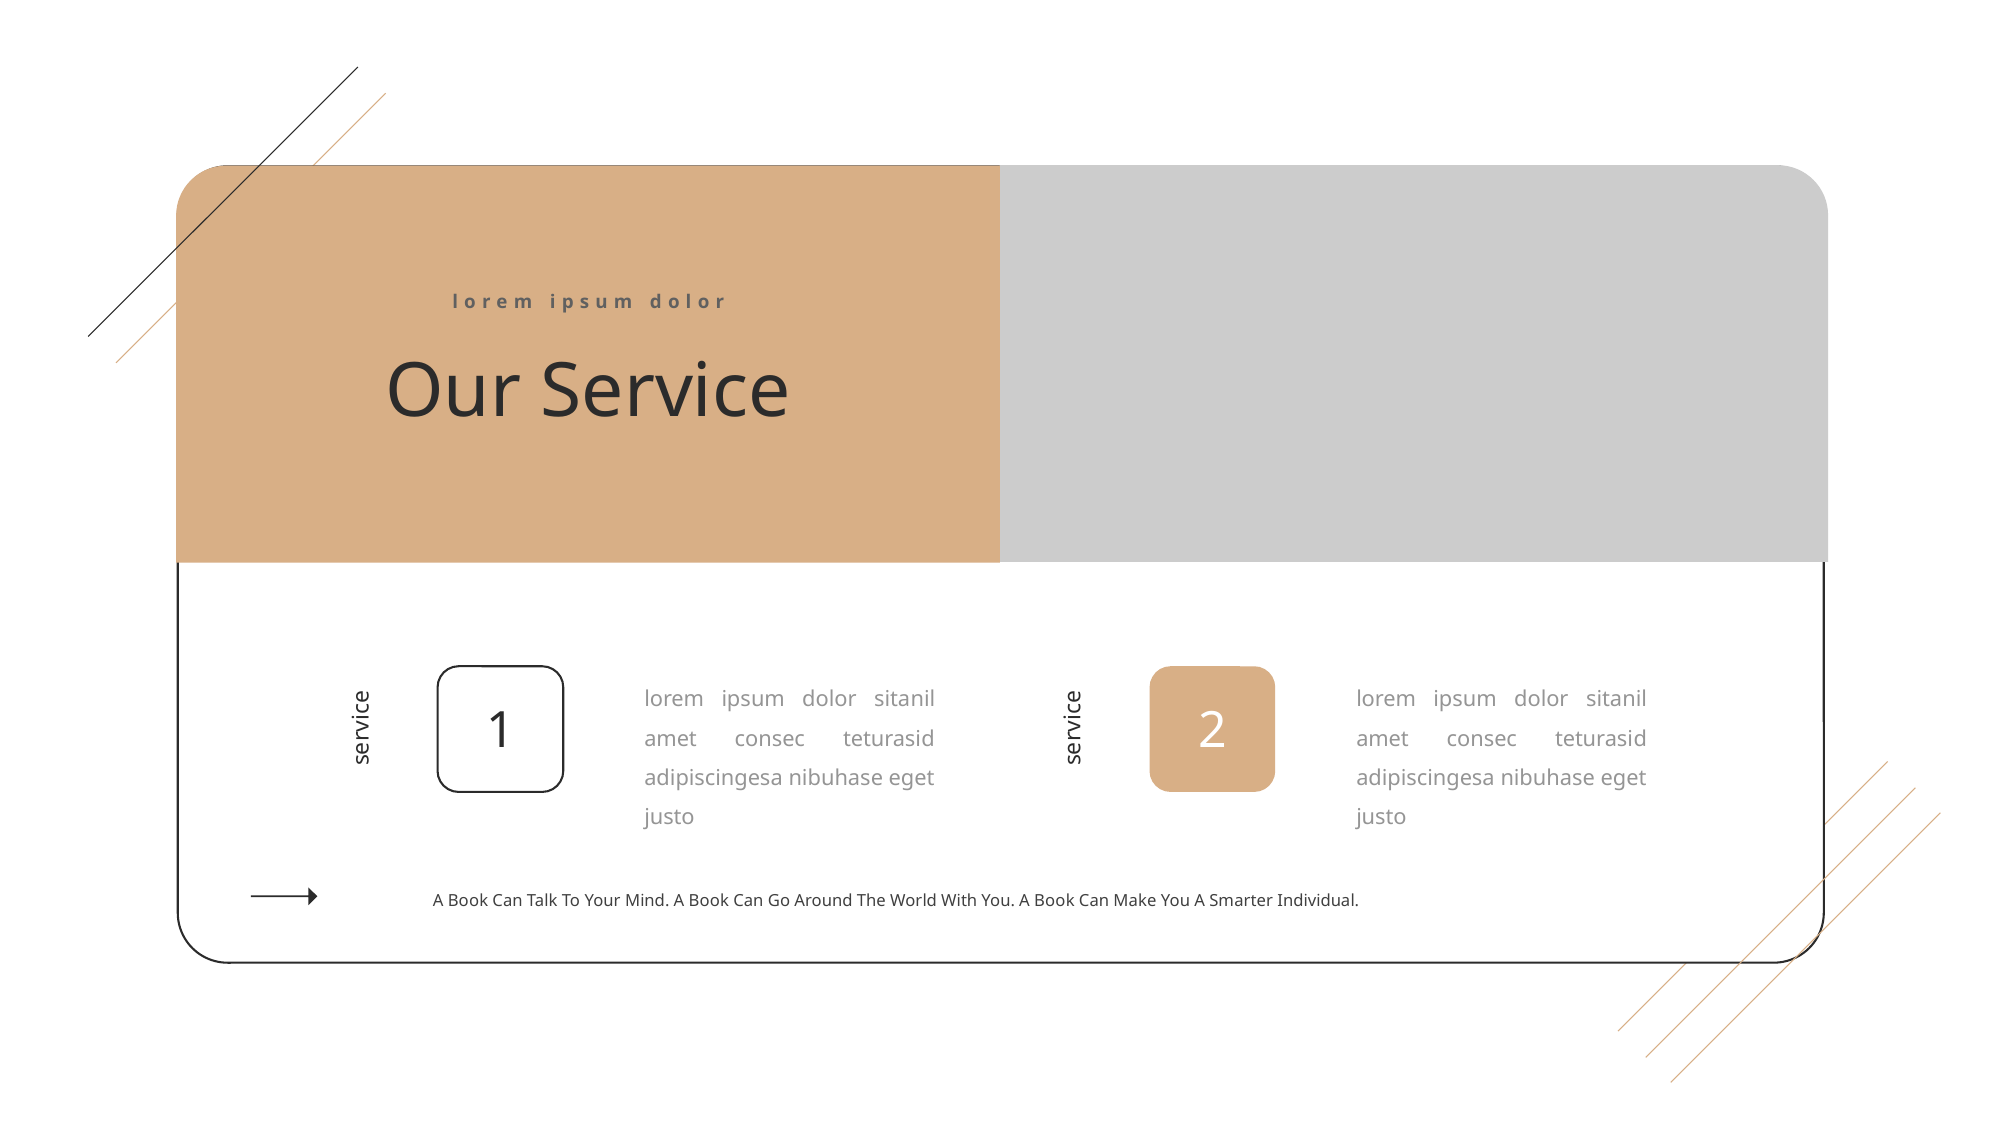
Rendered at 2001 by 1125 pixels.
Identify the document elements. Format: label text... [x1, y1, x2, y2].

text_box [338, 664, 1662, 794]
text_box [1645, 787, 1916, 1058]
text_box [308, 271, 868, 441]
picture [1001, 165, 1829, 562]
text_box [1670, 812, 1941, 1083]
text_box A Book Can Talk To Your Mind. A Book Can Go Around The World With You. A Book Can Make You A Smarter Individual. [418, 872, 1423, 918]
text_box [249, 884, 319, 908]
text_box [88, 66, 358, 337]
text_box [175, 164, 1001, 564]
